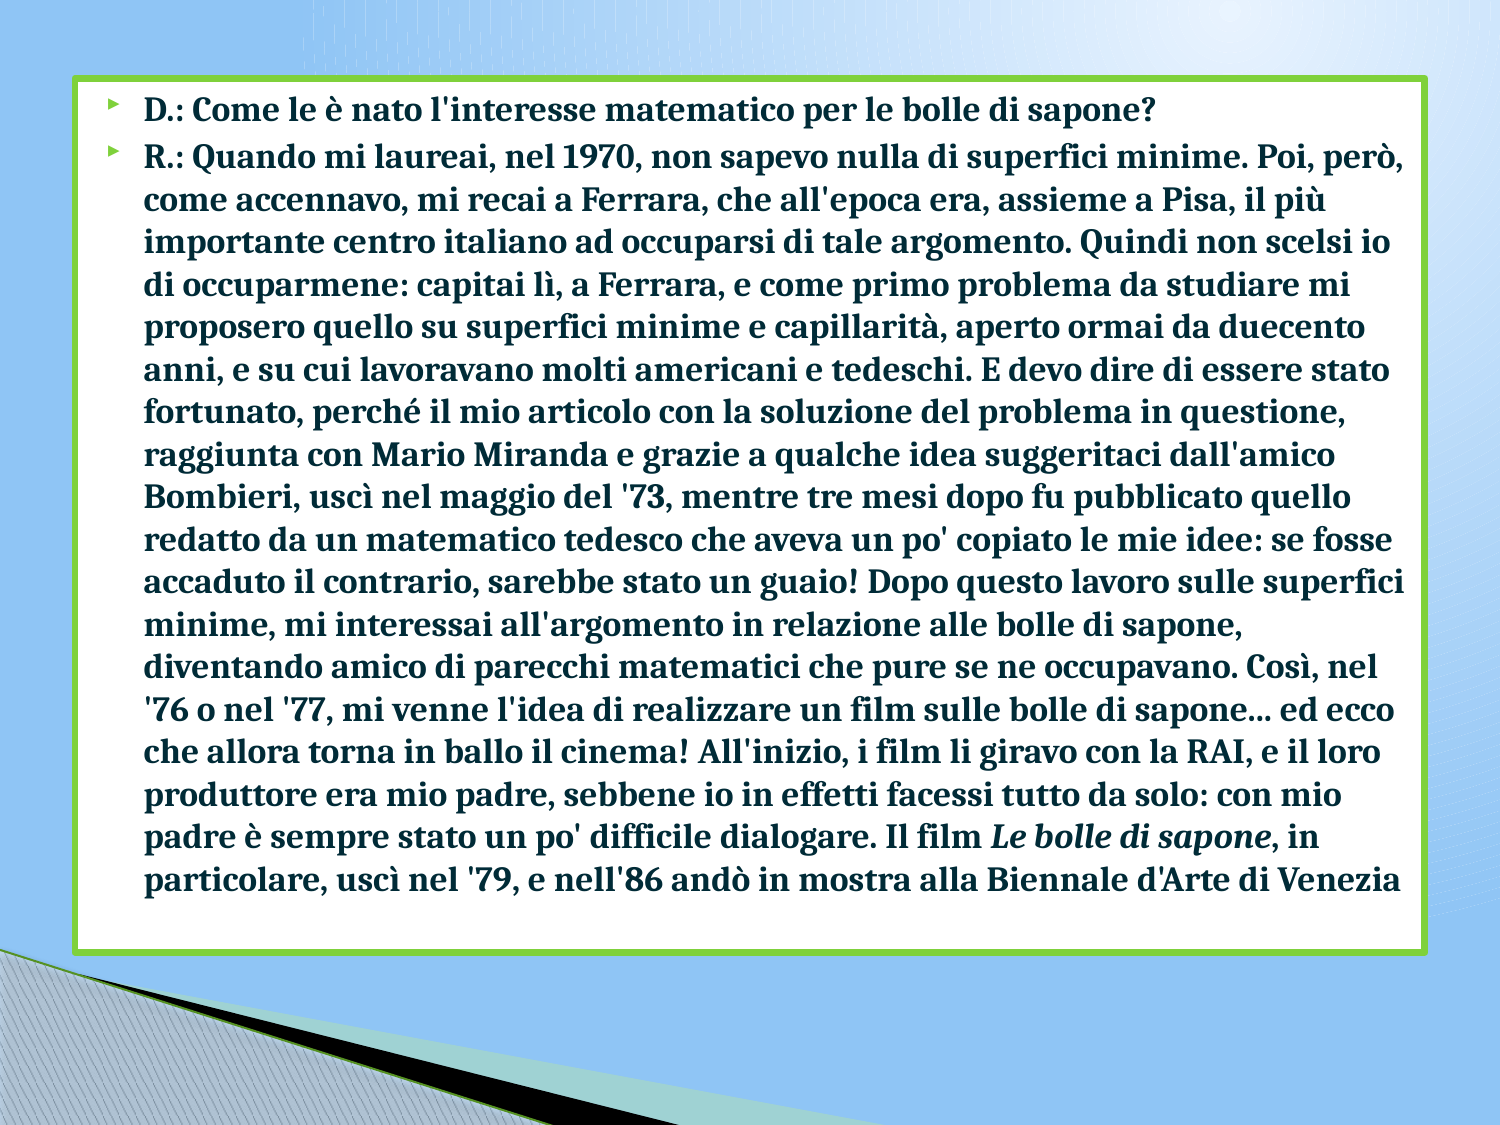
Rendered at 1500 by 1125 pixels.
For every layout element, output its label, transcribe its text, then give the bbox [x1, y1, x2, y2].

list D.: Come le è nato l'interesse matematico per le bolle di sapone? R.: Quando mi laureai, nel 1970, non sapevo nulla di superfici minime. Poi, però, come accennavo, mi recai a Ferrara, che all'epoca era, assieme a Pisa, il più importante centro italiano ad occuparsi di tale argomento. Quindi non scelsi io di occuparmene: capitai lì, a Ferrara, e come primo problema da studiare mi proposero quello su superfici minime e capillarità, aperto ormai da duecento anni, e su cui lavoravano molti americani e tedeschi. E devo dire di essere stato fortunato, perché il mio articolo con la soluzione del problema in questione, raggiunta con Mario Miranda e grazie a qualche idea suggeritaci dall'amico Bombieri, uscì nel maggio del '73, mentre tre mesi dopo fu pubblicato quello redatto da un matematico tedesco che aveva un po' copiato le mie idee: se fosse accaduto il contrario, sarebbe stato un guaio! Dopo questo lavoro sulle superfici minime, mi interessai all'argomento in relazione alle bolle di sapone, diventando amico di parecchi matematici che pure se ne occupavano. Così, nel '76 o nel '77, mi venne l'idea di realizzare un film sulle bolle di sapone... ed ecco che allora torna in ballo il cinema! All'inizio, i film li giravo con la RAI, e il loro produttore era mio padre, sebbene io in effetti facessi tutto da solo: con mio padre è sempre stato un po' difficile dialogare. Il film Le bolle di sapone, in particolare, uscì nel '79, e nell'86 andò in mostra alla Biennale d'Arte di Venezia [72, 75, 1428, 956]
